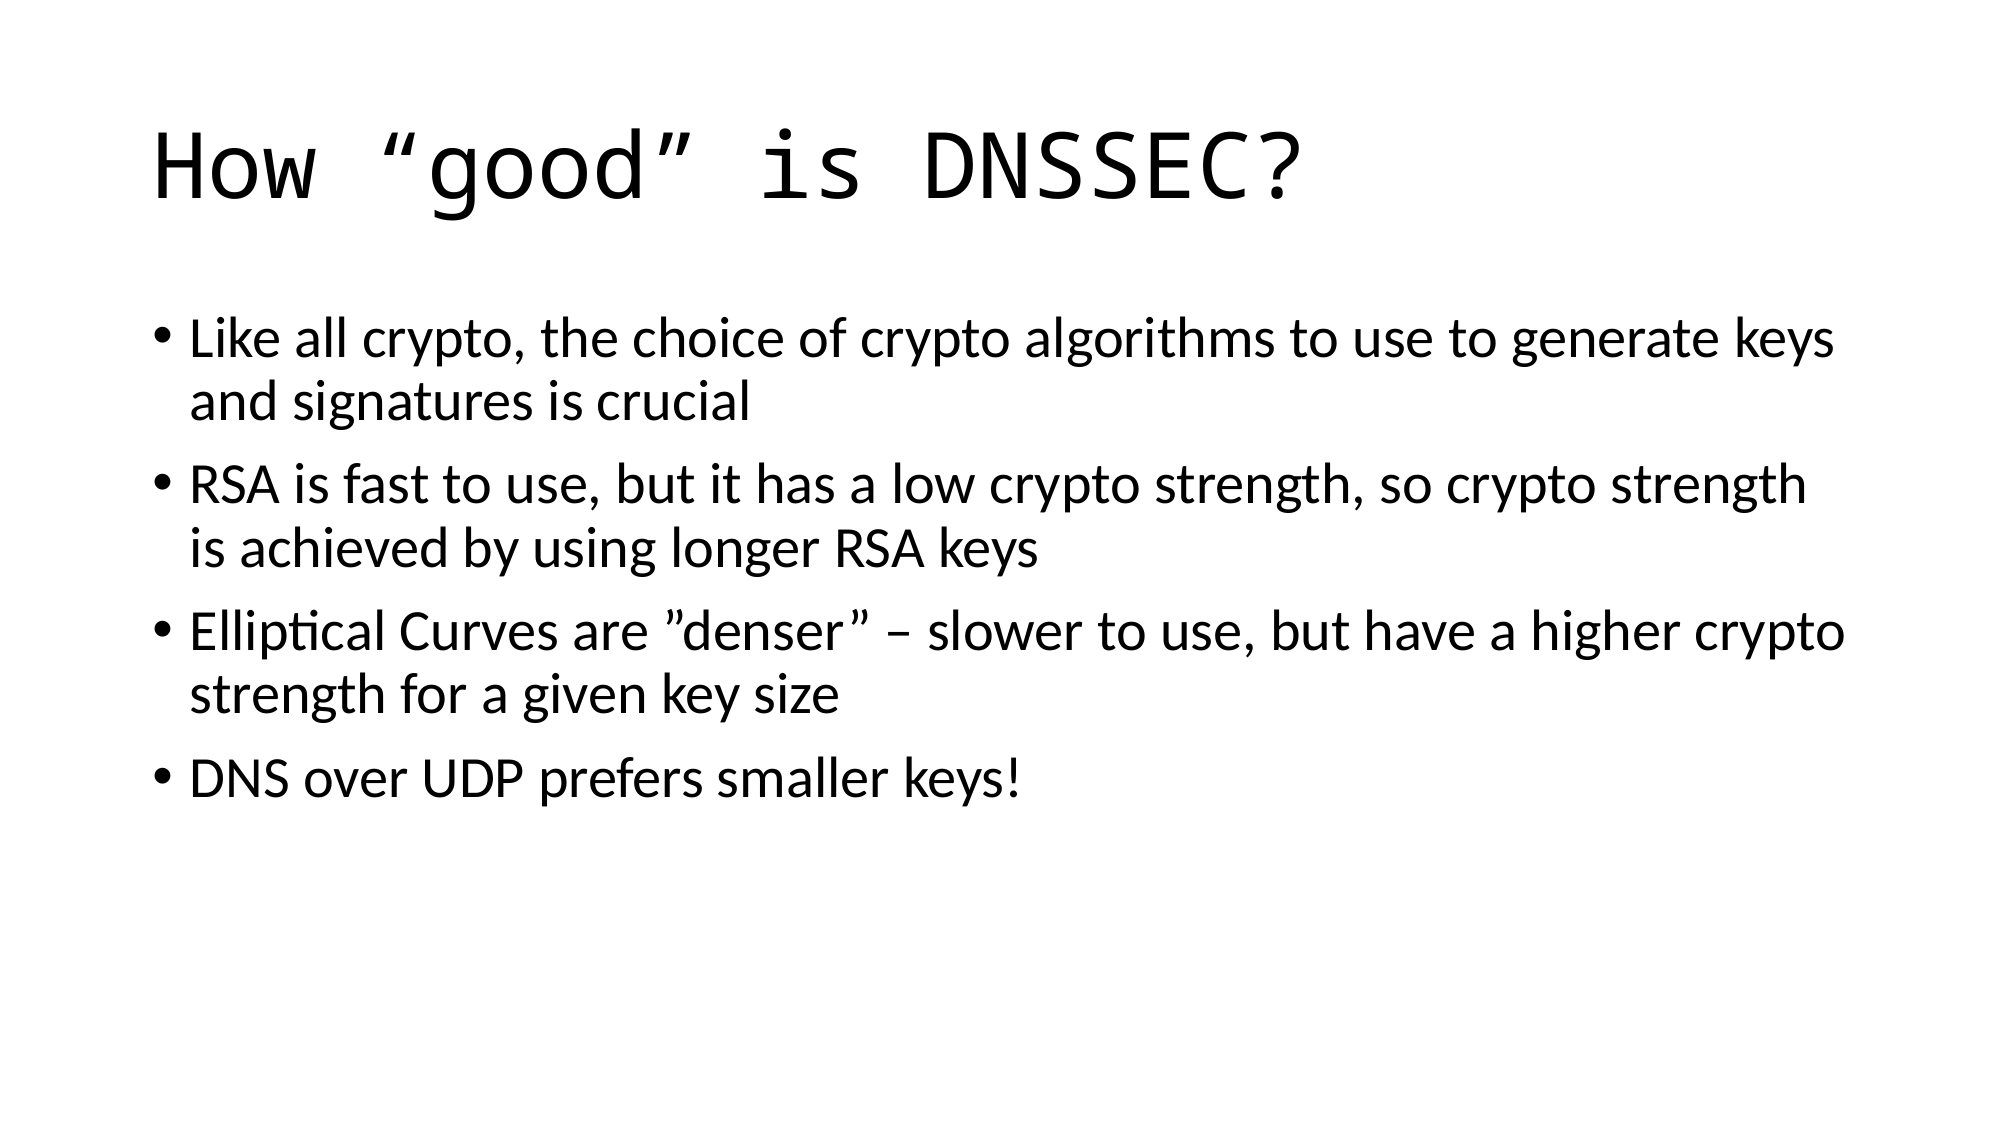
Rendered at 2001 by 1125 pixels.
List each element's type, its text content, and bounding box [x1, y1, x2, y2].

title How “good” is DNSSEC? [137, 59, 1863, 278]
list Like all crypto, the choice of crypto algorithms to use to generate keys and signatures is crucial RSA is fast to use, but it has a low crypto strength, so crypto strength is achieved by using longer RSA keys Elliptical Curves are ”denser” – slower to use, but have a higher crypto strength for a given key size DNS over UDP prefers smaller keys! [137, 299, 1863, 1014]
